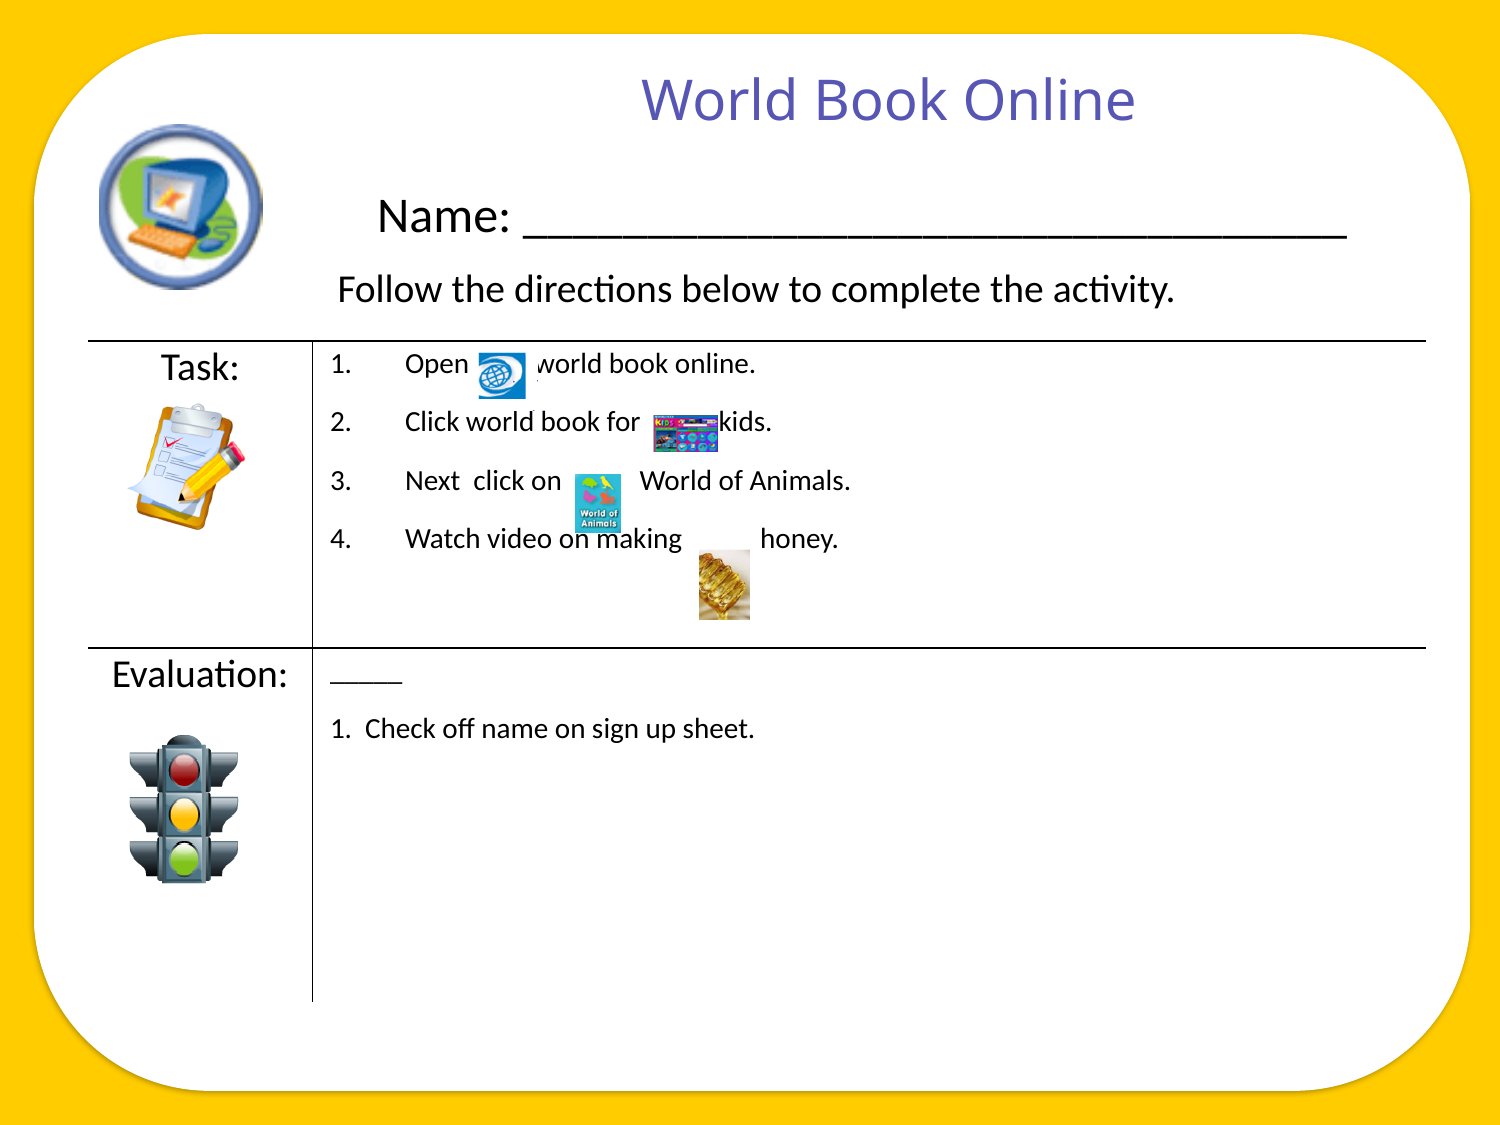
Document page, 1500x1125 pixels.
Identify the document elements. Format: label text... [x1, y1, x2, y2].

picture [117, 391, 251, 546]
text_box Name: _________________________________ [362, 174, 1400, 250]
title World Book Online [352, 34, 1425, 163]
table_cell Evaluation: [88, 649, 312, 1002]
picture [574, 474, 621, 534]
table_cell _____ 1. Check off name on sign up sheet. [313, 649, 1426, 1002]
table_cell Task: [88, 342, 312, 647]
picture [649, 412, 718, 452]
table_header Follow the directions below to complete the activity. [88, 262, 1426, 340]
table_cell Open world book online. Click world book for kids. Next click on World of Animals. Watch video on making honey. [313, 342, 1426, 647]
picture [117, 732, 251, 887]
picture [99, 124, 263, 291]
picture [699, 549, 751, 620]
picture [474, 349, 538, 411]
